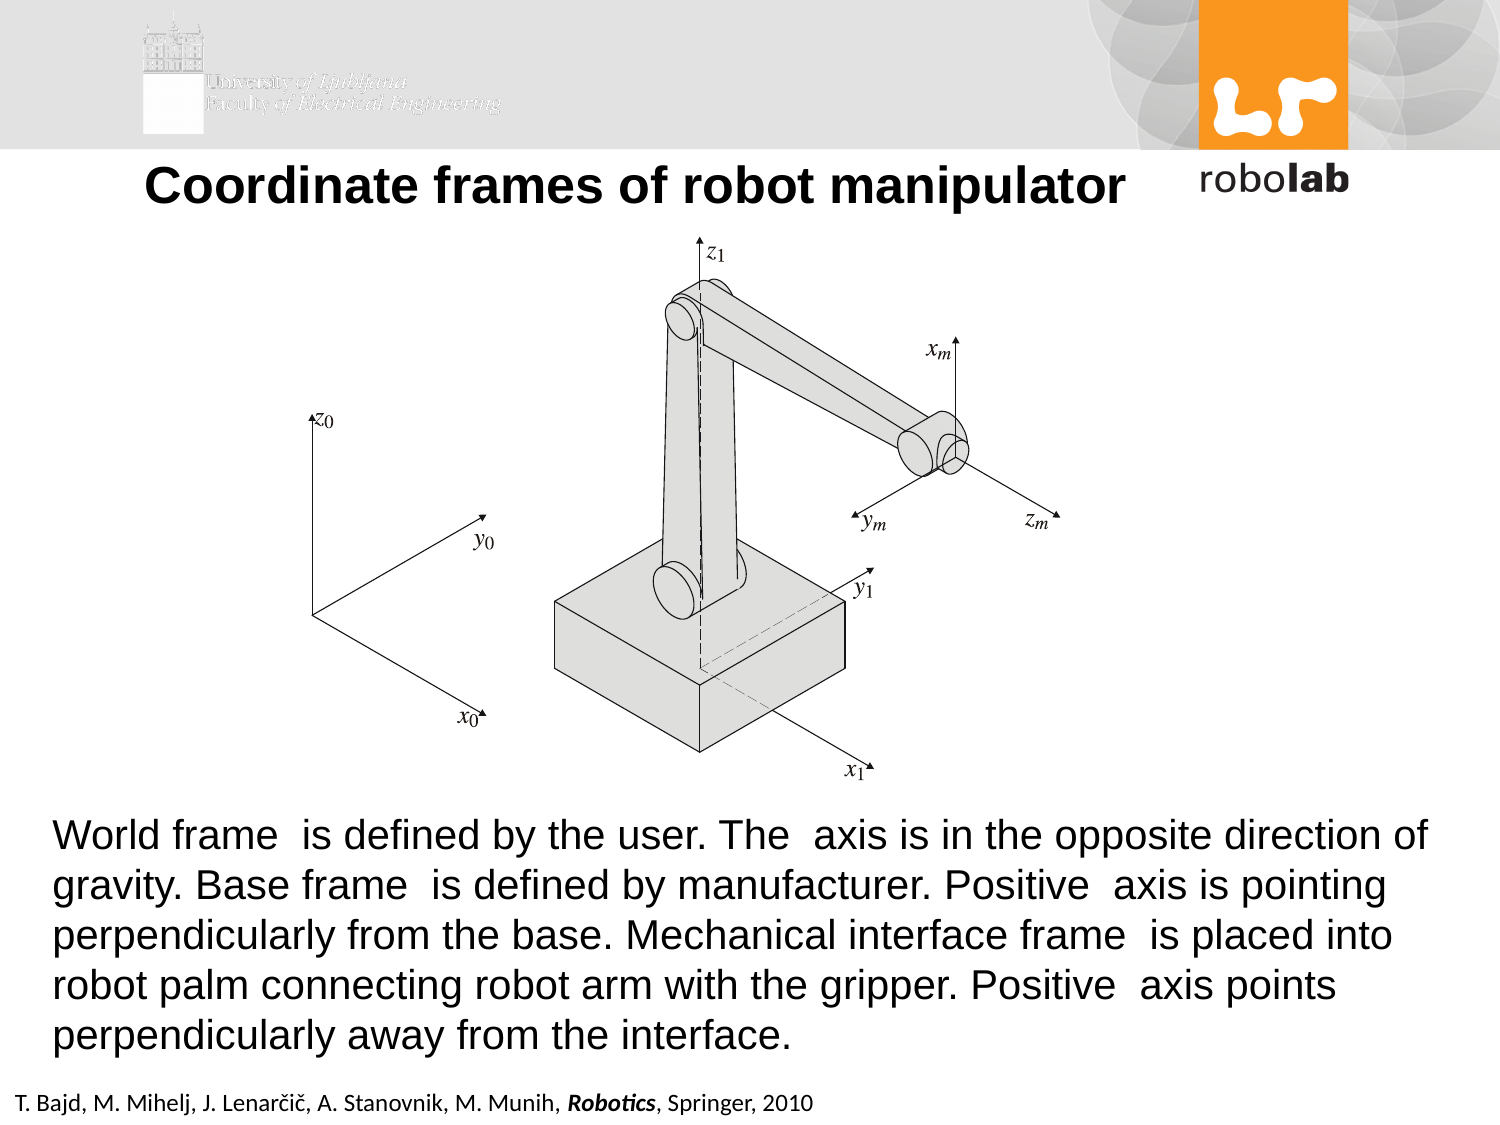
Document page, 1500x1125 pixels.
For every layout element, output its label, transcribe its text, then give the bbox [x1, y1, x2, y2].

title Coordinate frames of robot manipulator [129, 94, 1311, 272]
picture [143, 10, 501, 94]
picture [249, 215, 1097, 801]
picture [998, 0, 1500, 196]
